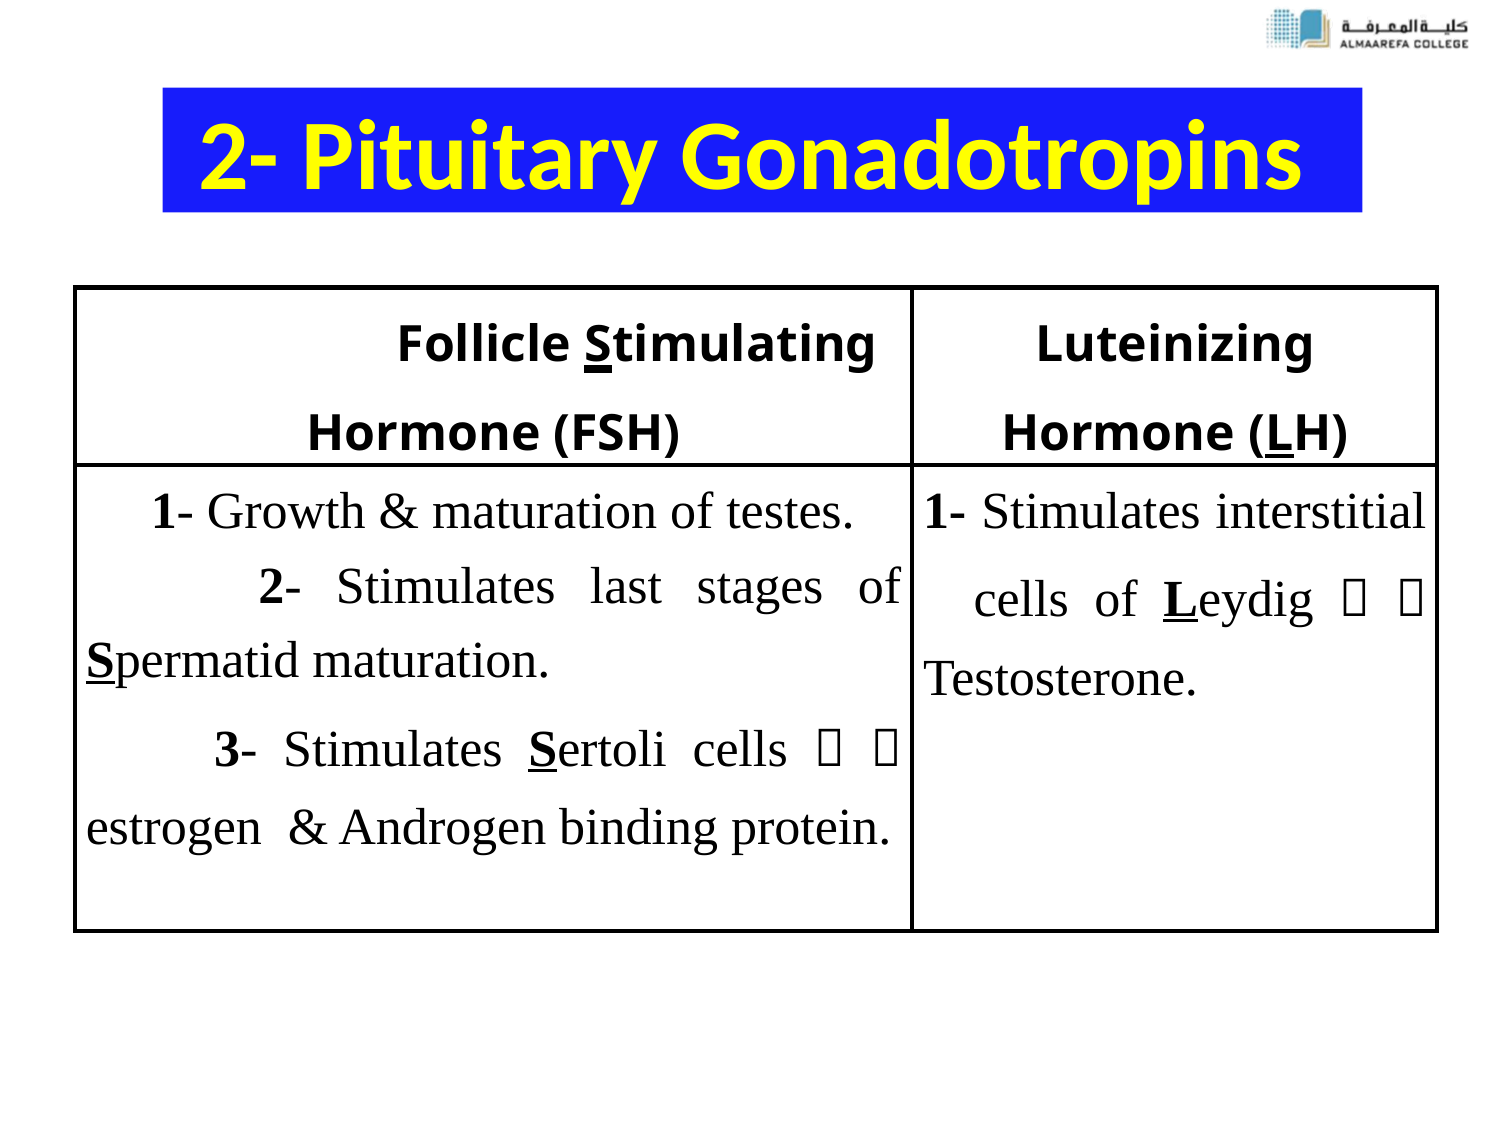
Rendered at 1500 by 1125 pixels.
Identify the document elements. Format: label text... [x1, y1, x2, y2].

table_cell 1- Stimulates interstitial cells of Leydig   Testosterone. [914, 467, 1435, 929]
table_header Follicle Stimulating Hormone (FSH) [77, 290, 910, 463]
title 2- Pituitary Gonadotropins [162, 87, 1363, 213]
table_header Luteinizing Hormone (LH) [914, 290, 1435, 463]
table_cell 1- Growth & maturation of testes. 2- Stimulates last stages of Spermatid maturation. 3- Stimulates Sertoli cells   estrogen & Androgen binding protein. [77, 467, 910, 929]
picture [1262, 0, 1473, 65]
